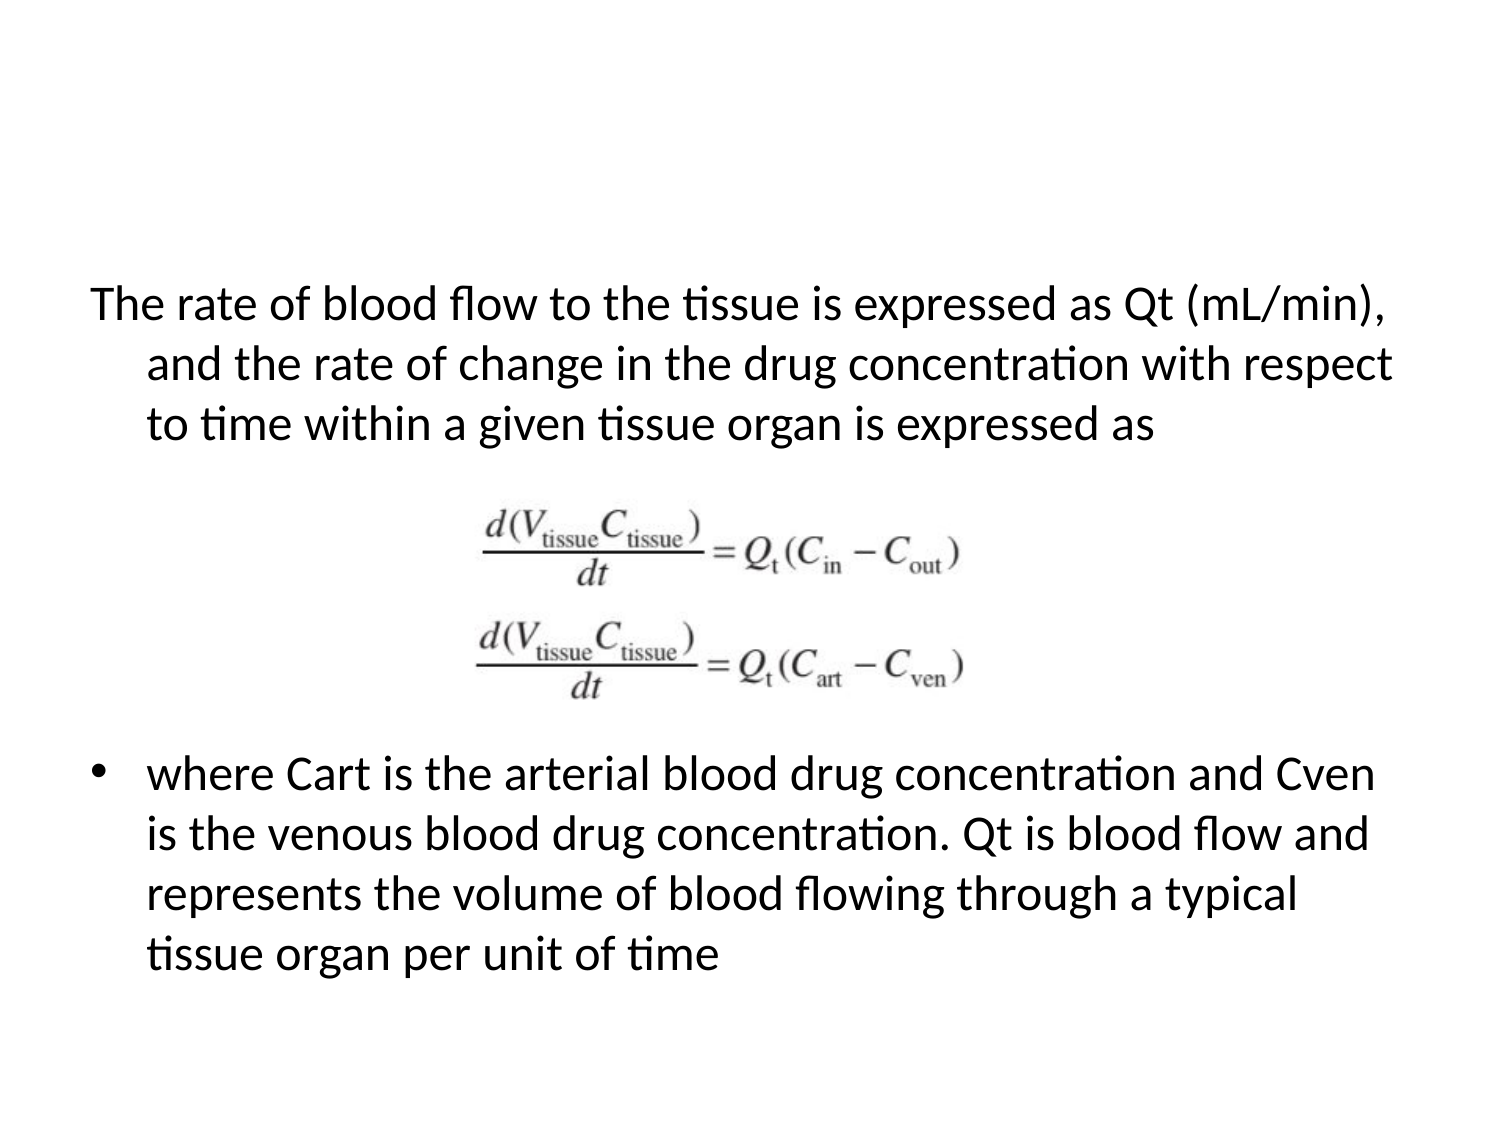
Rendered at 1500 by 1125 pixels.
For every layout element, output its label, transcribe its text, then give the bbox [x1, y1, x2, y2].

list The rate of blood flow to the tissue is expressed as Qt (mL/min), and the rate of change in the drug concentration with respect to time within a given tissue organ is expressed as where Cart is the arterial blood drug concentration and Cven is the venous blood drug concentration. Qt is blood flow and represents the volume of blood flowing through a typical tissue organ per unit of time [75, 262, 1425, 1005]
picture [349, 474, 1057, 726]
